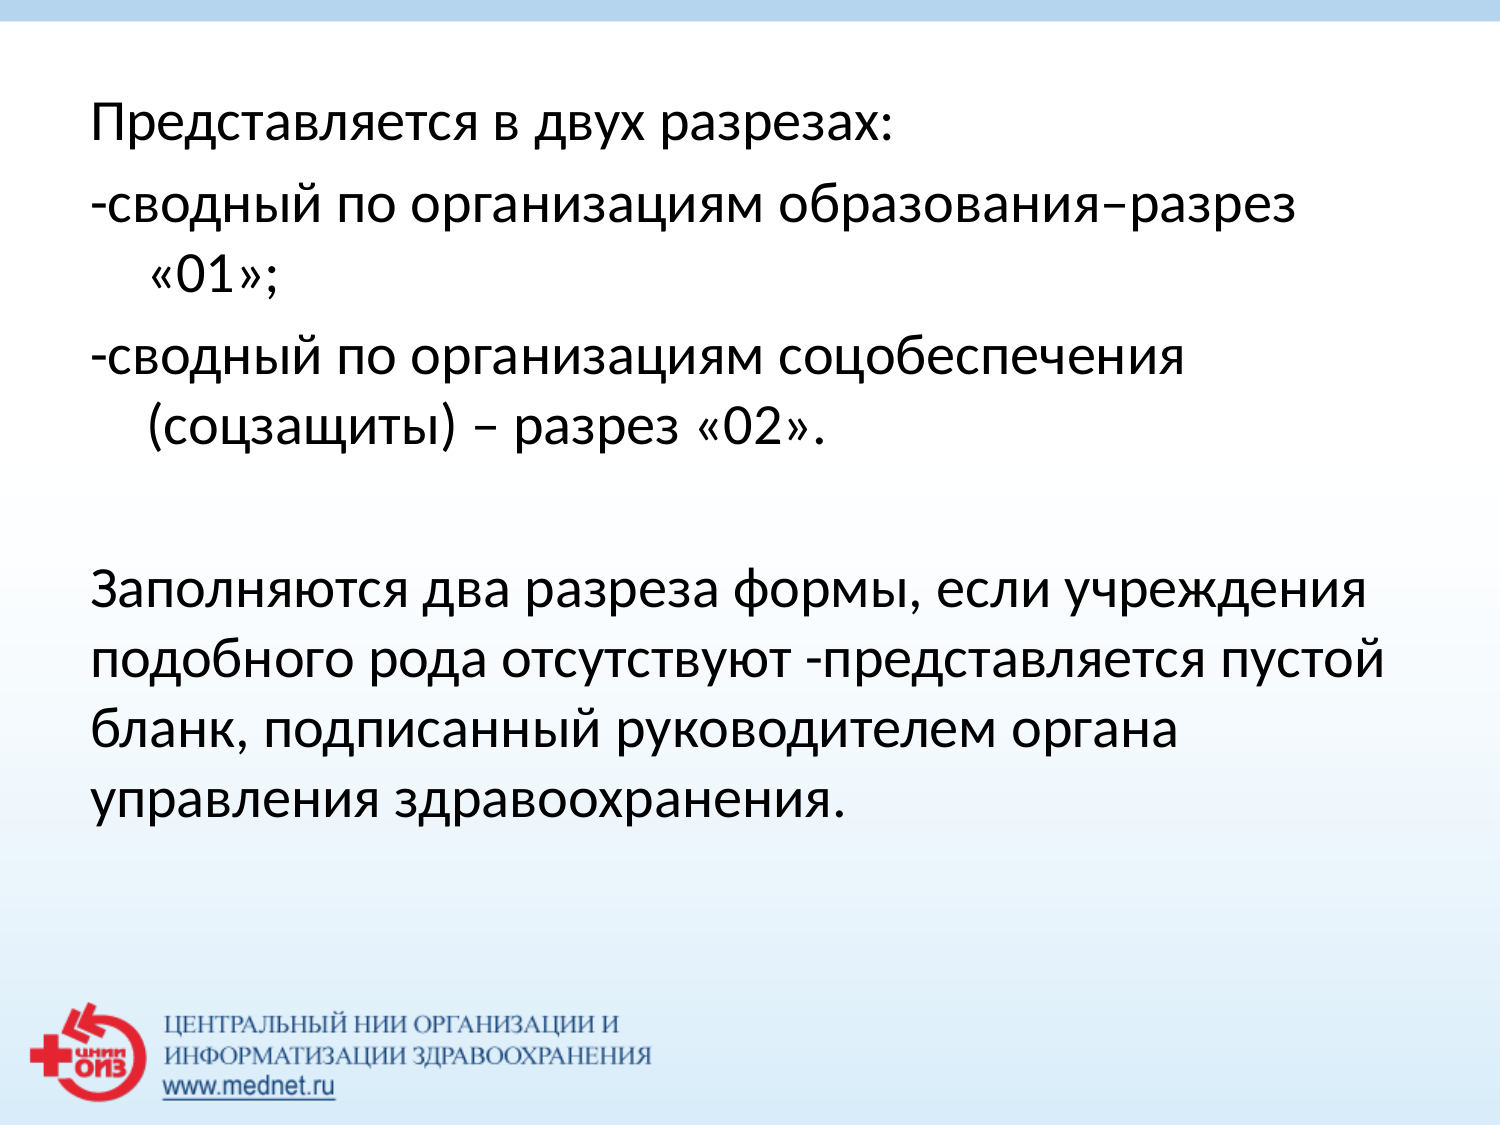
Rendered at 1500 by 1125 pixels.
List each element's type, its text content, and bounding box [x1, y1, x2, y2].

picture [0, 0, 1500, 1125]
list Представляется в двух разрезах: -сводный по организациям образования–разрез «01»; -сводный по организациям соцобеспечения (соцзащиты) – разрез «02». Заполняются два разреза формы, если учреждения подобного рода отсутствуют -представляется пустой бланк, подписанный руководителем органа управления здравоохранения. [75, 75, 1425, 963]
